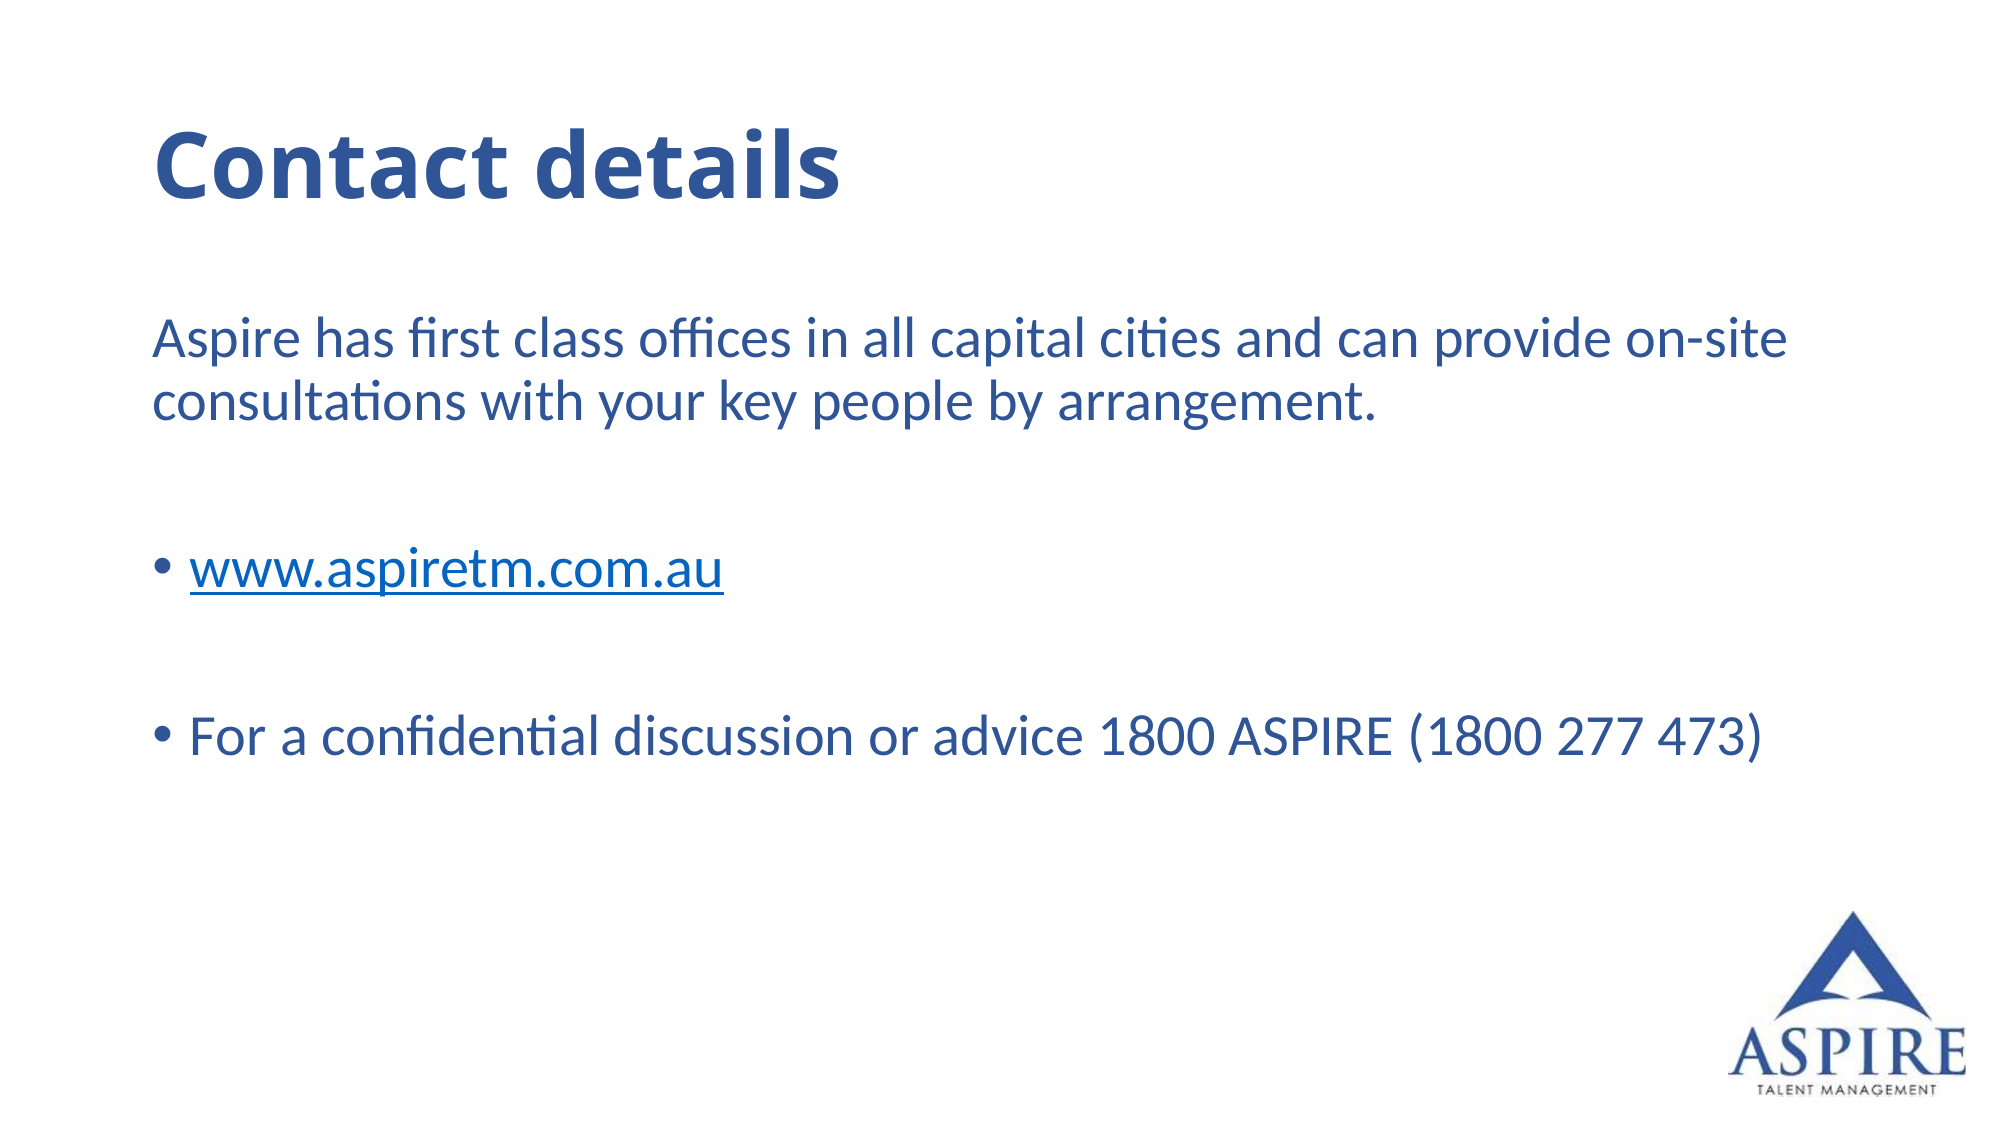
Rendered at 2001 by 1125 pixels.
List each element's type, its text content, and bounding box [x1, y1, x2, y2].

picture [1728, 911, 1966, 1097]
list Aspire has first class offices in all capital cities and can provide on-site consultations with your key people by arrangement. www.aspiretm.com.au For a confidential discussion or advice 1800 ASPIRE (1800 277 473) [137, 299, 1863, 1014]
title Contact details [137, 59, 1863, 278]
